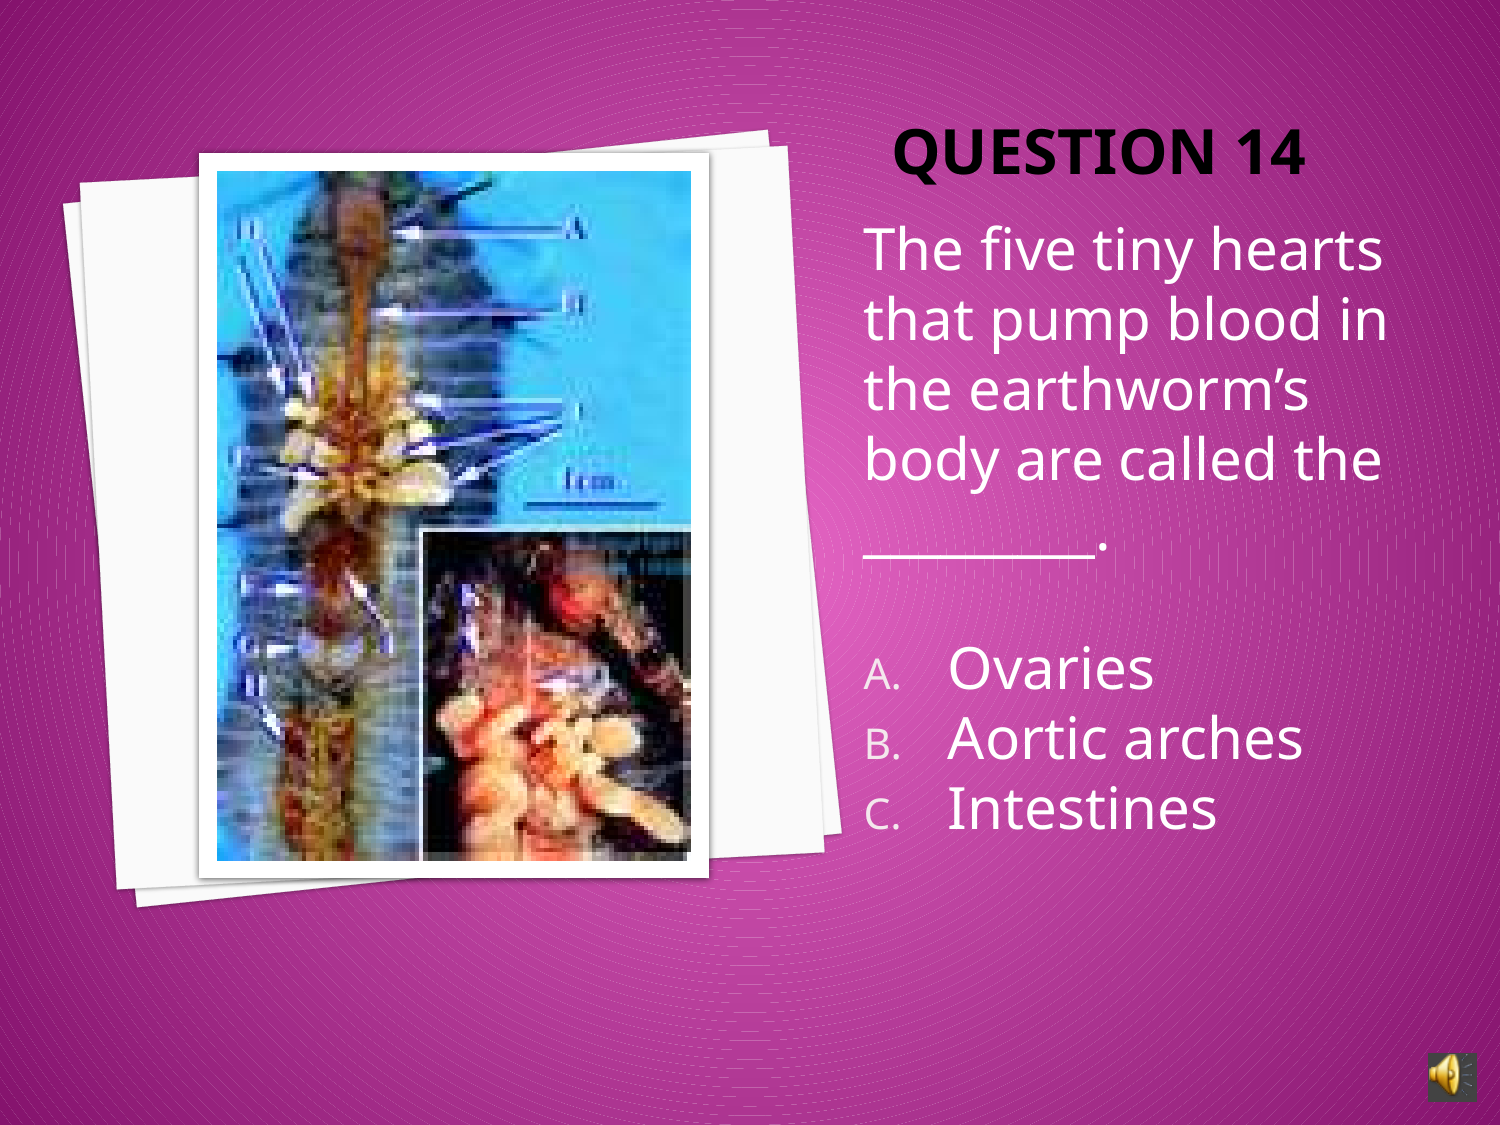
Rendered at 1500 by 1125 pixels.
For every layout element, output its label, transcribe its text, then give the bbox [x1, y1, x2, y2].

picture [1427, 1052, 1479, 1104]
title Question 14 [884, 50, 1447, 188]
list The five tiny hearts that pump blood in the earthworm’s body are called the _________. Ovaries Aortic arches Intestines [849, 212, 1447, 1075]
picture [216, 170, 692, 862]
